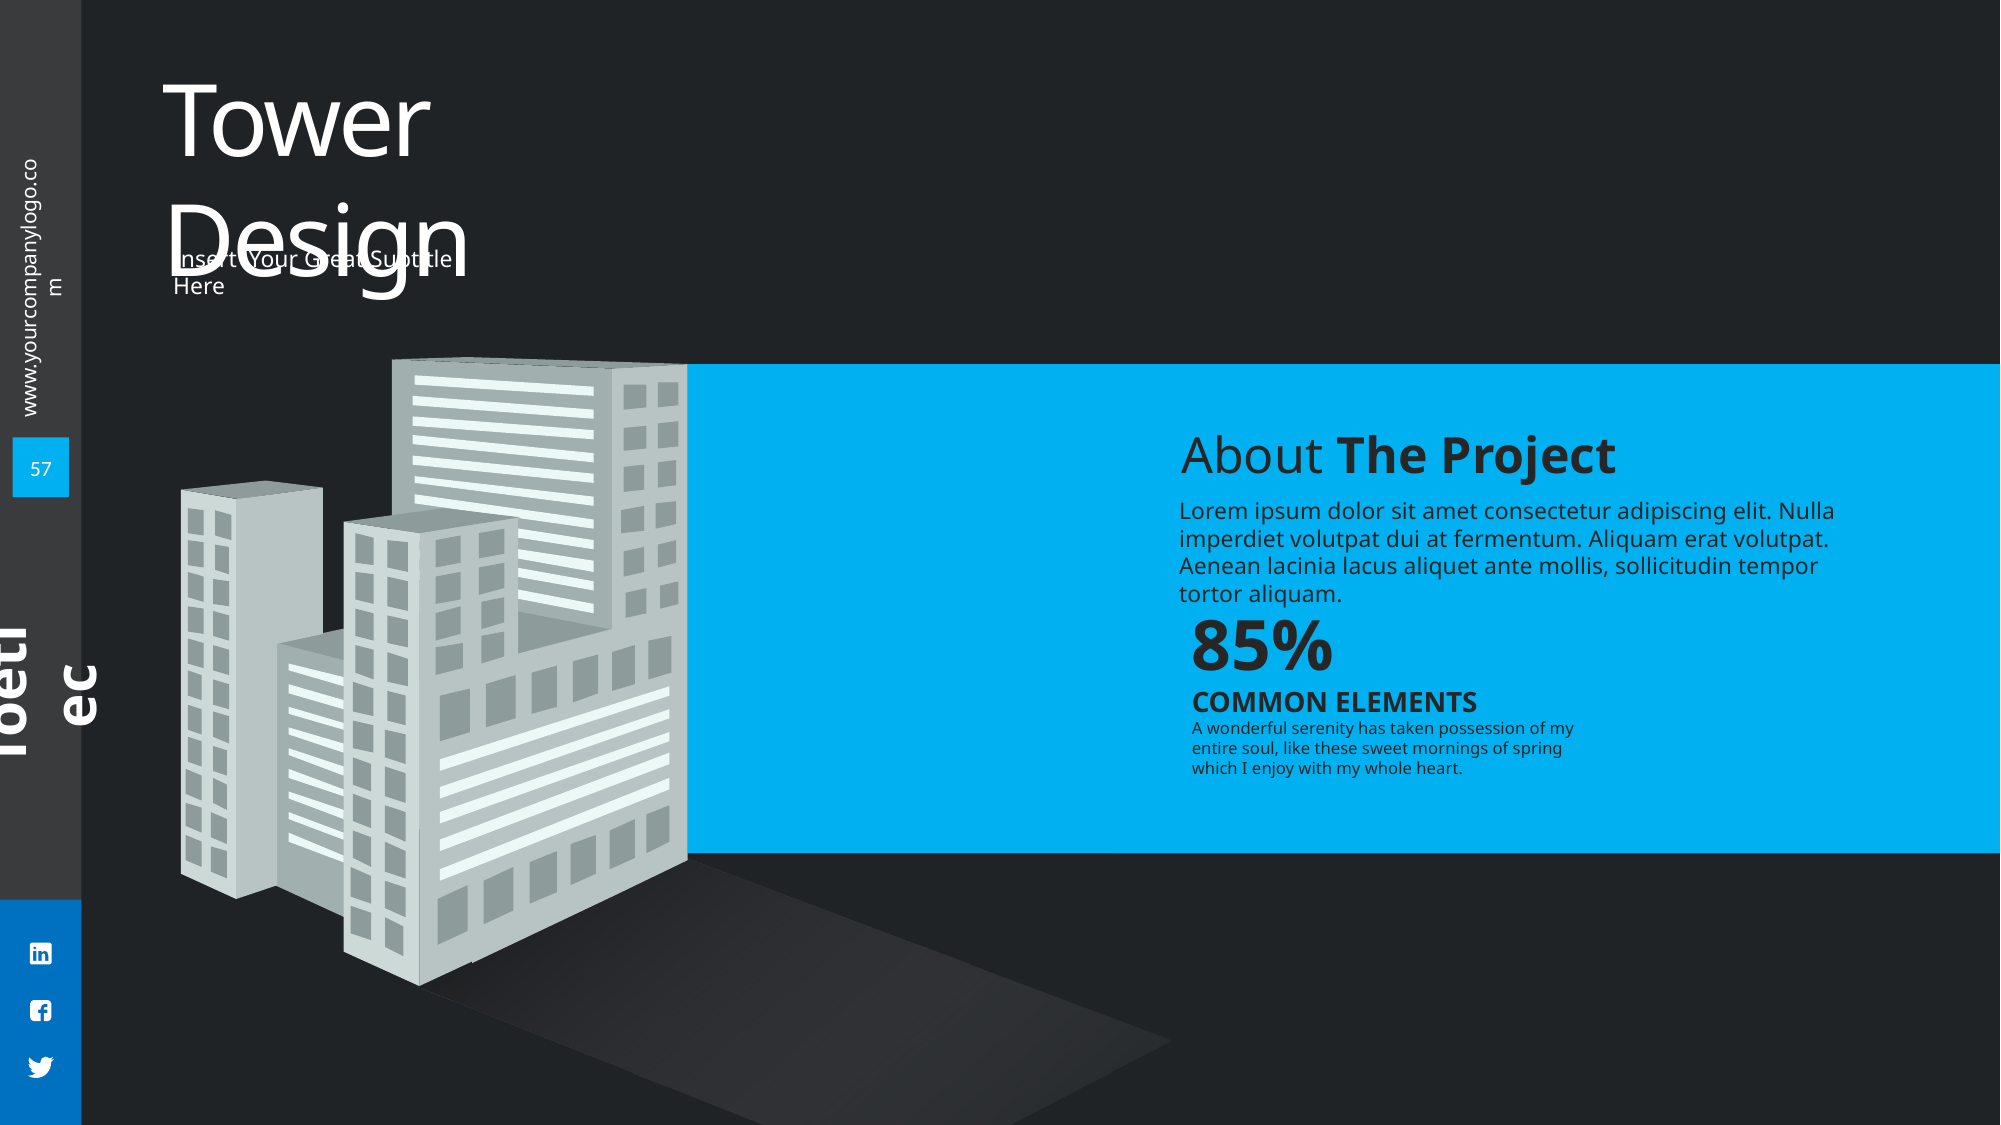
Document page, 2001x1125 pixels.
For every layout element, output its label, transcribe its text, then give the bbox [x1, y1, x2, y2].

text_box Tower Design [147, 116, 677, 236]
text_box [1172, 363, 2000, 854]
text_box Lorem ipsum dolor sit amet consectetur adipiscing elit. Nulla imperdiet volutpat dui at fermentum. Aliquam erat volutpat. Aenean lacinia lacus aliquet ante mollis, sollicitudin tempor tortor aliquam. [1172, 489, 1887, 614]
text_box 85% COMMON ELEMENTS A wonderful serenity has taken possession of my entire soul, like these sweet mornings of spring which I enjoy with my whole heart. [1172, 580, 1597, 788]
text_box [180, 357, 1172, 1125]
slide_number 57 [12, 437, 69, 498]
text_box Insert Your Great Subtitle Here [158, 237, 512, 307]
text_box About The Project [1172, 405, 1943, 501]
